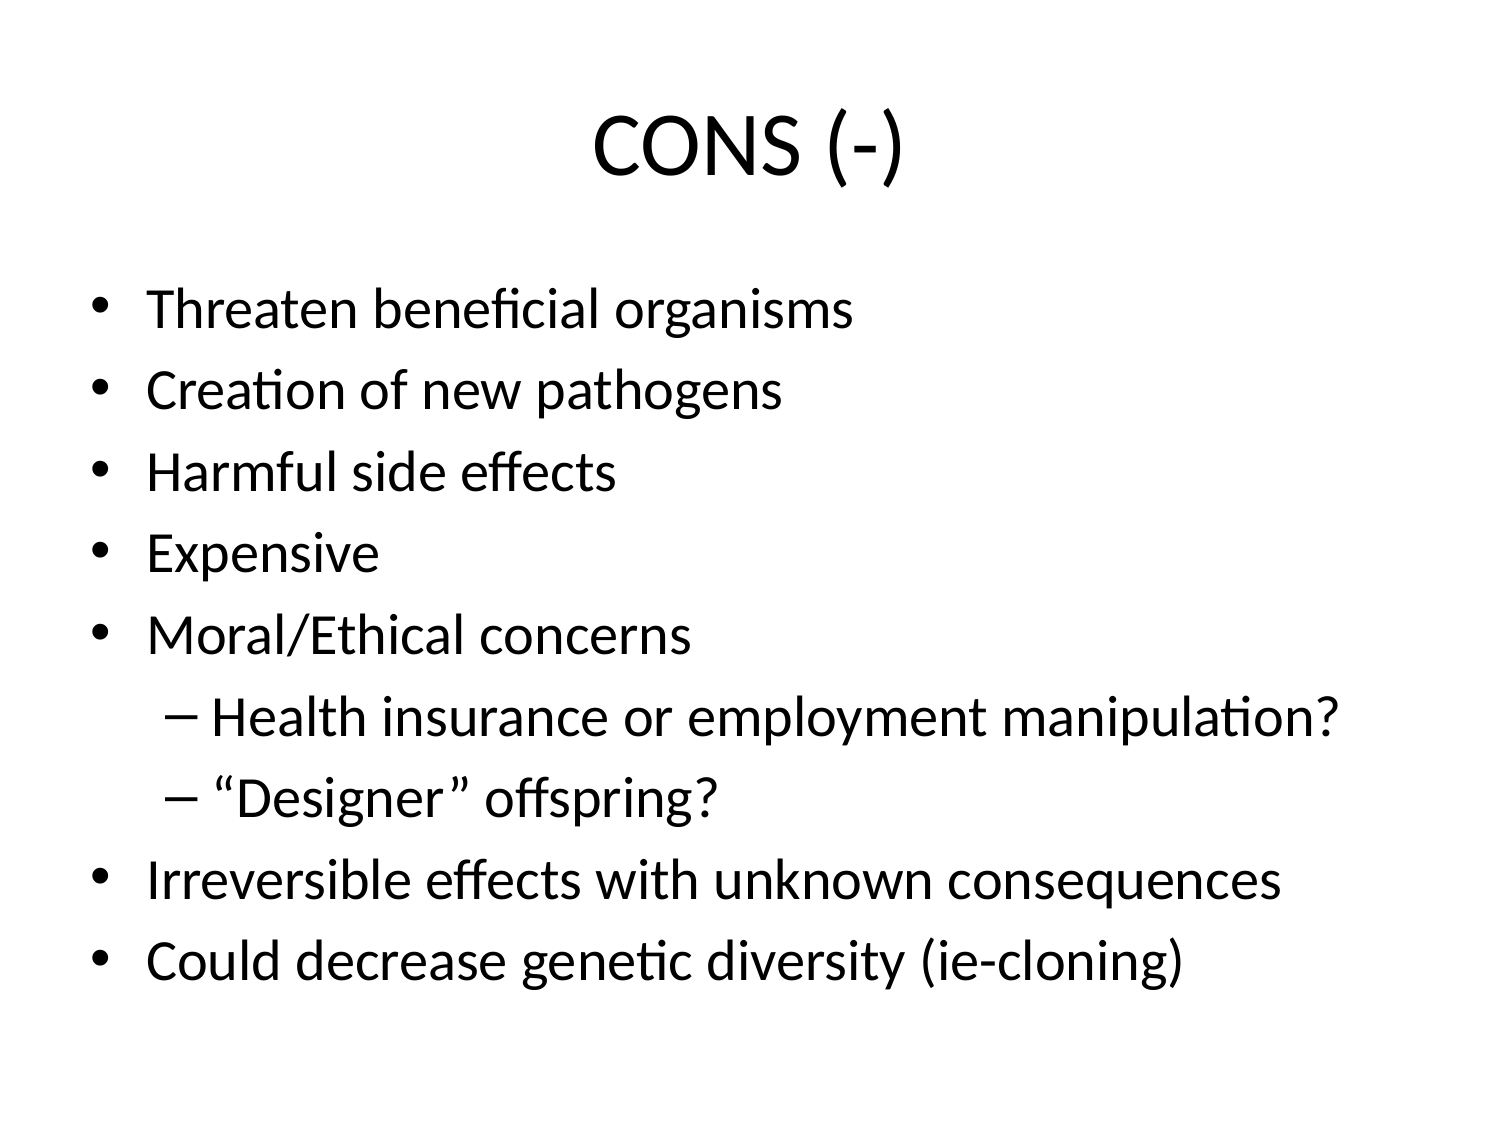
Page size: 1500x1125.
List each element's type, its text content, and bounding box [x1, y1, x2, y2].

title CONS (-) [75, 45, 1425, 233]
list Threaten beneficial organisms Creation of new pathogens Harmful side effects Expensive Moral/Ethical concerns Health insurance or employment manipulation? “Designer” offspring? Irreversible effects with unknown consequences Could decrease genetic diversity (ie-cloning) [75, 262, 1475, 1063]
